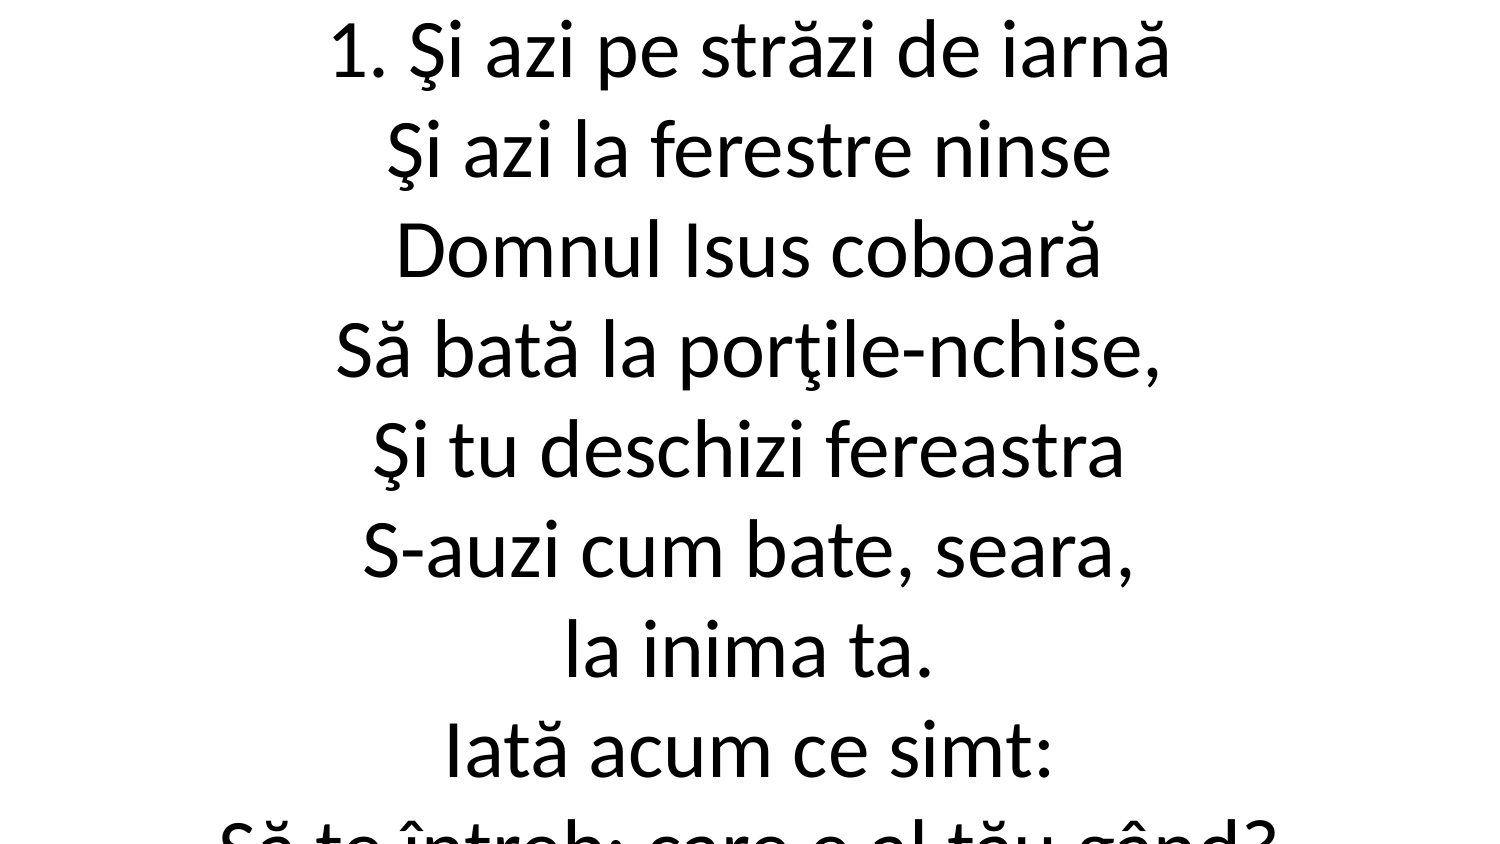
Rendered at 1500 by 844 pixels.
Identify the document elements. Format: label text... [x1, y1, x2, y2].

text_box 1. Şi azi pe străzi de iarnă Şi azi la ferestre ninse Domnul Isus coboară Să bată la porţile-nchise, Şi tu deschizi fereastra S-auzi cum bate, seara, la inima ta. Iată acum ce simt: Să te întreb: care e al tău gând? [203, 0, 1296, 844]
